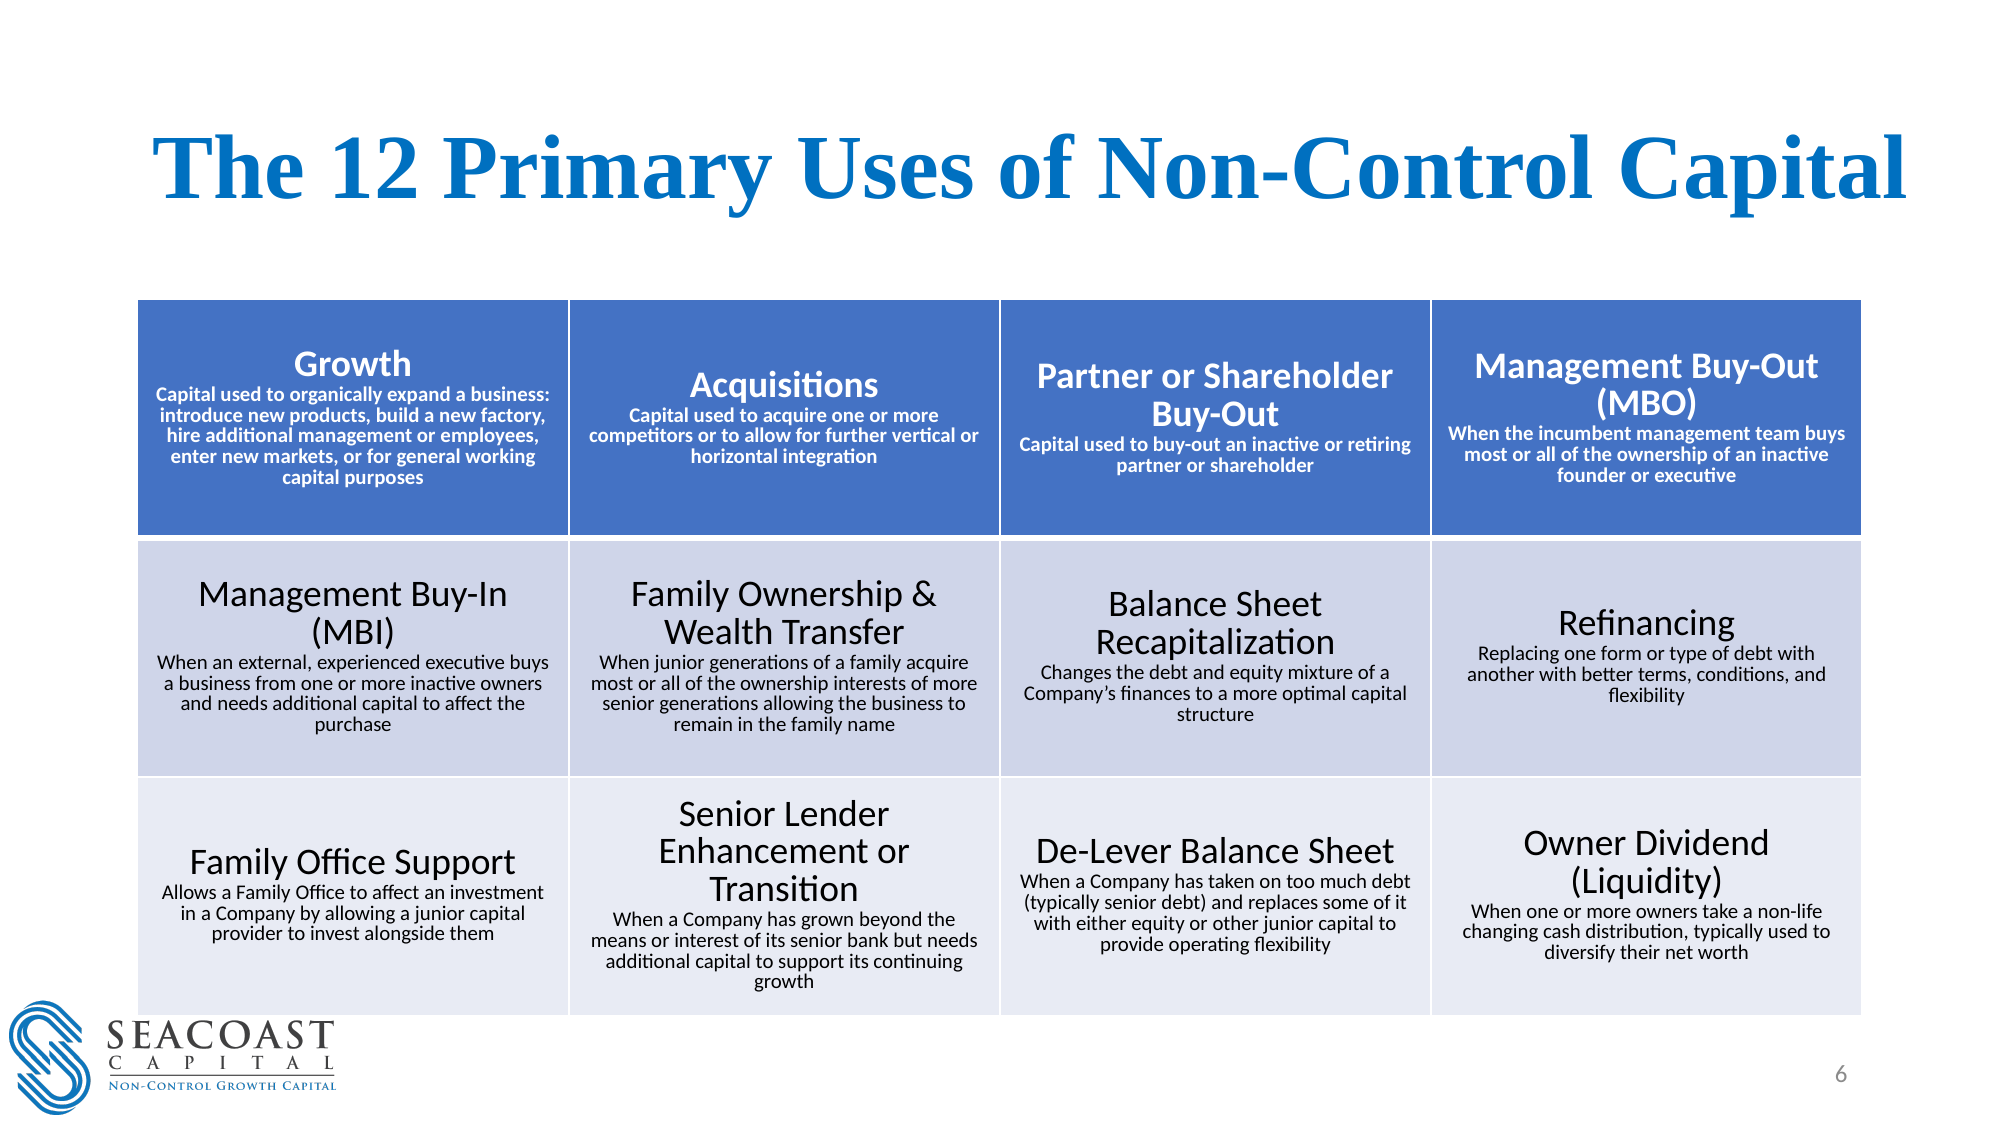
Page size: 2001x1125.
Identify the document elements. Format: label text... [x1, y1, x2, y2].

table_header Growth Capital used to organically expand a business: introduce new products, build a new factory, hire additional management or employees, enter new markets, or for general working capital purposes [138, 300, 568, 535]
table_cell De-Lever Balance Sheet When a Company has taken on too much debt (typically senior debt) and replaces some of it with either equity or other junior capital to provide operating flexibility [1001, 778, 1430, 1015]
table_cell Family Ownership & Wealth Transfer When junior generations of a family acquire most or all of the ownership interests of more senior generations allowing the business to remain in the family name [570, 541, 999, 776]
table_cell Senior Lender Enhancement or Transition When a Company has grown beyond the means or interest of its senior bank but needs additional capital to support its continuing growth [570, 778, 999, 1015]
slide_number 6 [1412, 1042, 1863, 1103]
table_cell Management Buy-In (MBI) When an external, experienced executive buys a business from one or more inactive owners and needs additional capital to affect the purchase [138, 541, 568, 776]
table_cell Refinancing Replacing one form or type of debt with another with better terms, conditions, and flexibility [1432, 541, 1861, 776]
picture [7, 1000, 357, 1115]
table_header Acquisitions Capital used to acquire one or more competitors or to allow for further vertical or horizontal integration [570, 300, 999, 535]
table_header Partner or Shareholder Buy-Out Capital used to buy-out an inactive or retiring partner or shareholder [1001, 300, 1430, 535]
table_cell Family Office Support Allows a Family Office to affect an investment in a Company by allowing a junior capital provider to invest alongside them [138, 778, 568, 1015]
table_cell Owner Dividend (Liquidity) When one or more owners take a non-life changing cash distribution, typically used to diversify their net worth [1432, 778, 1861, 1015]
table_header Management Buy-Out (MBO) When the incumbent management team buys most or all of the ownership of an inactive founder or executive [1432, 300, 1861, 535]
title The 12 Primary Uses of Non-Control Capital [137, 59, 1937, 278]
table_cell Balance Sheet Recapitalization Changes the debt and equity mixture of a Company’s finances to a more optimal capital structure [1001, 541, 1430, 776]
